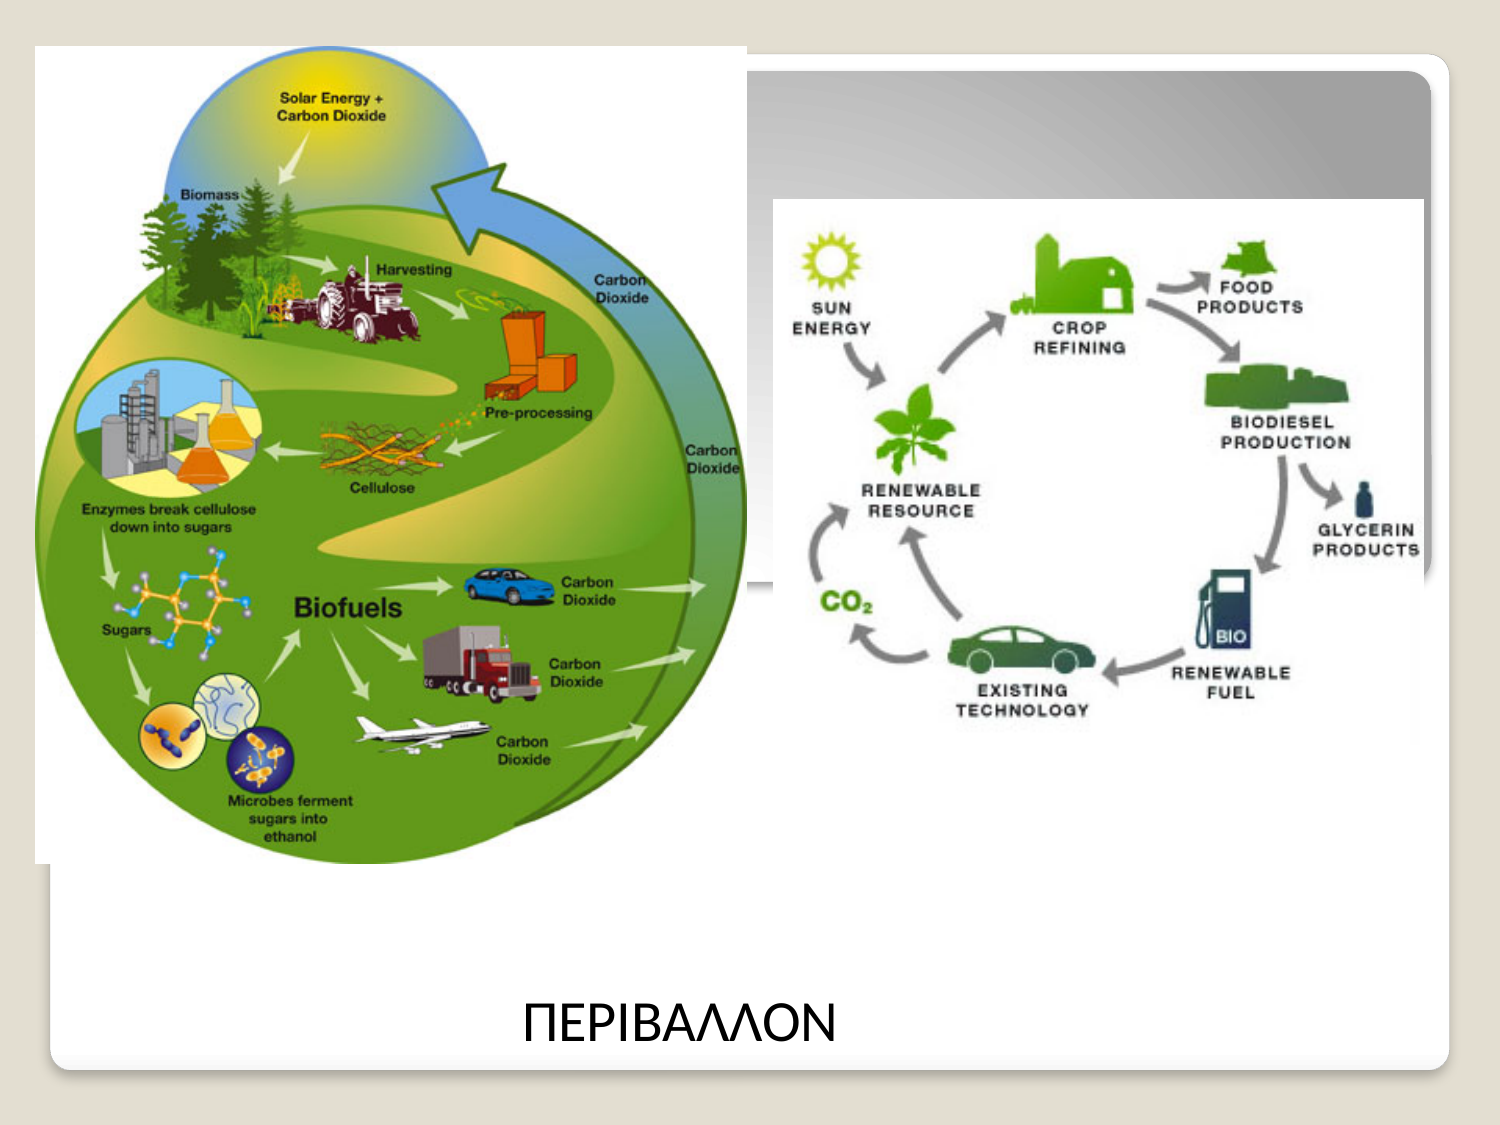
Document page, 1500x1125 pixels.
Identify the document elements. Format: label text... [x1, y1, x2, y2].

text_box ΠΕΡΙΒΑΛΛΟΝ [64, 883, 1340, 1125]
picture [34, 46, 747, 865]
picture [773, 198, 1424, 746]
